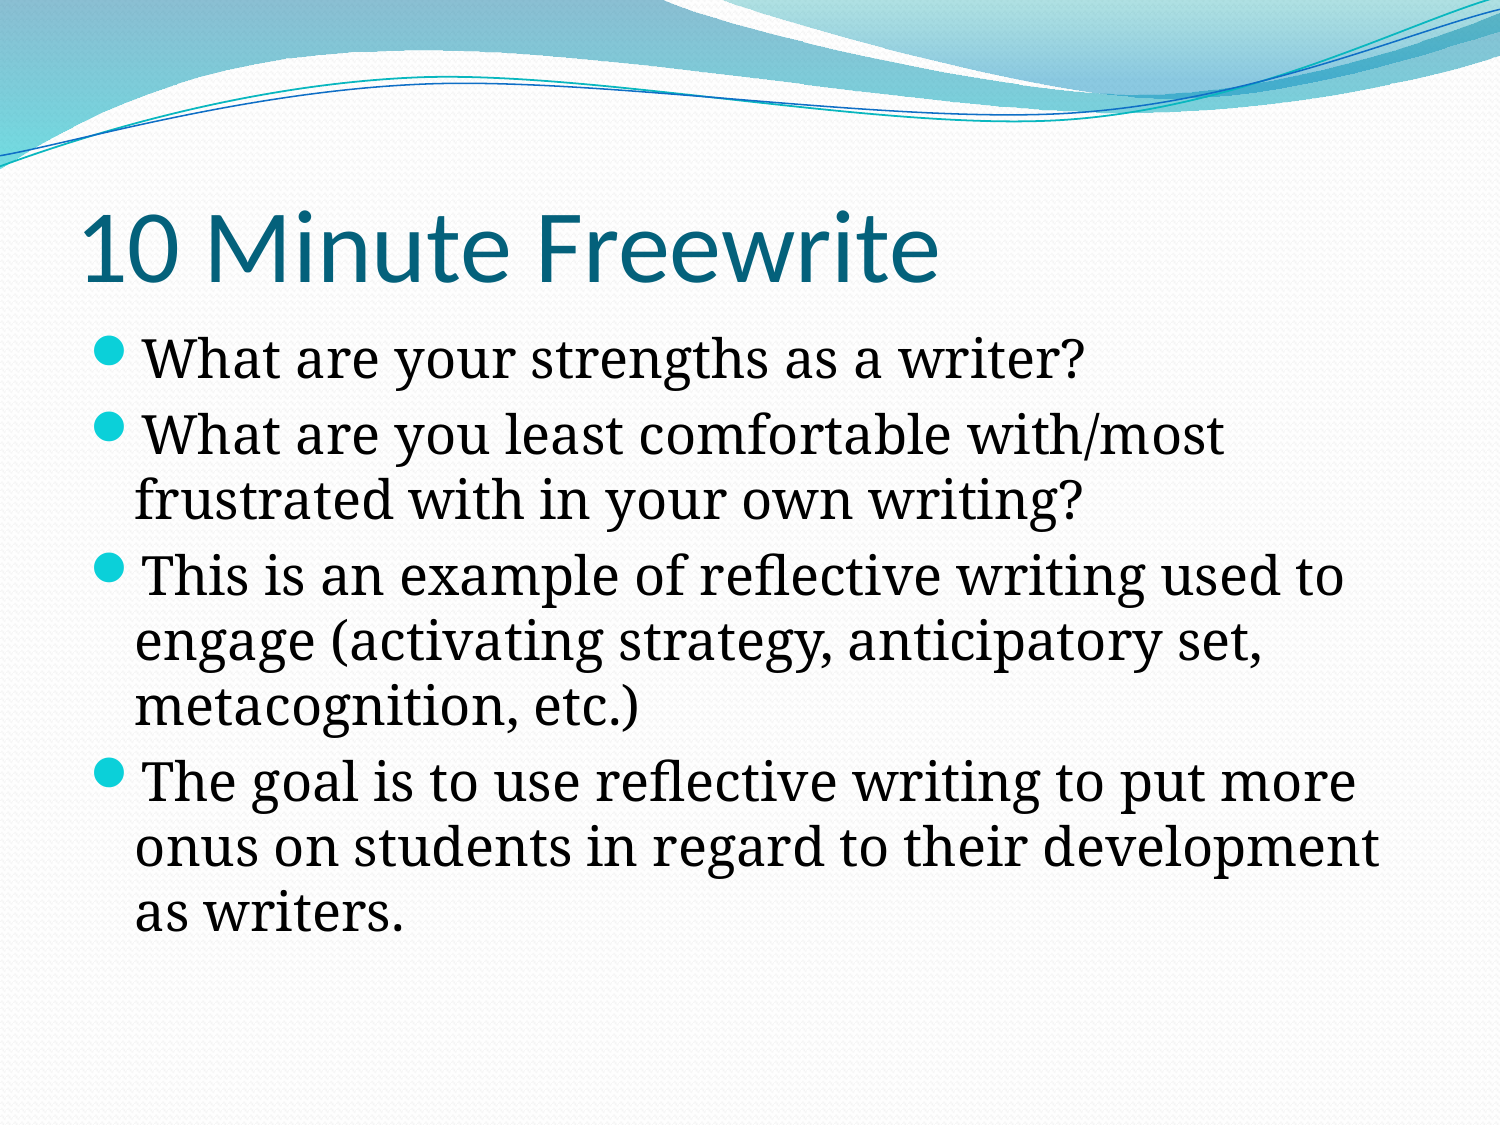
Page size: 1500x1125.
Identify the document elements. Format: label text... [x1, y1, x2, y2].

title 10 Minute Freewrite [75, 115, 1425, 303]
list What are your strengths as a writer? What are you least comfortable with/most frustrated with in your own writing? This is an example of reflective writing used to engage (activating strategy, anticipatory set, metacognition, etc.) The goal is to use reflective writing to put more onus on students in regard to their development as writers. [75, 317, 1425, 1038]
